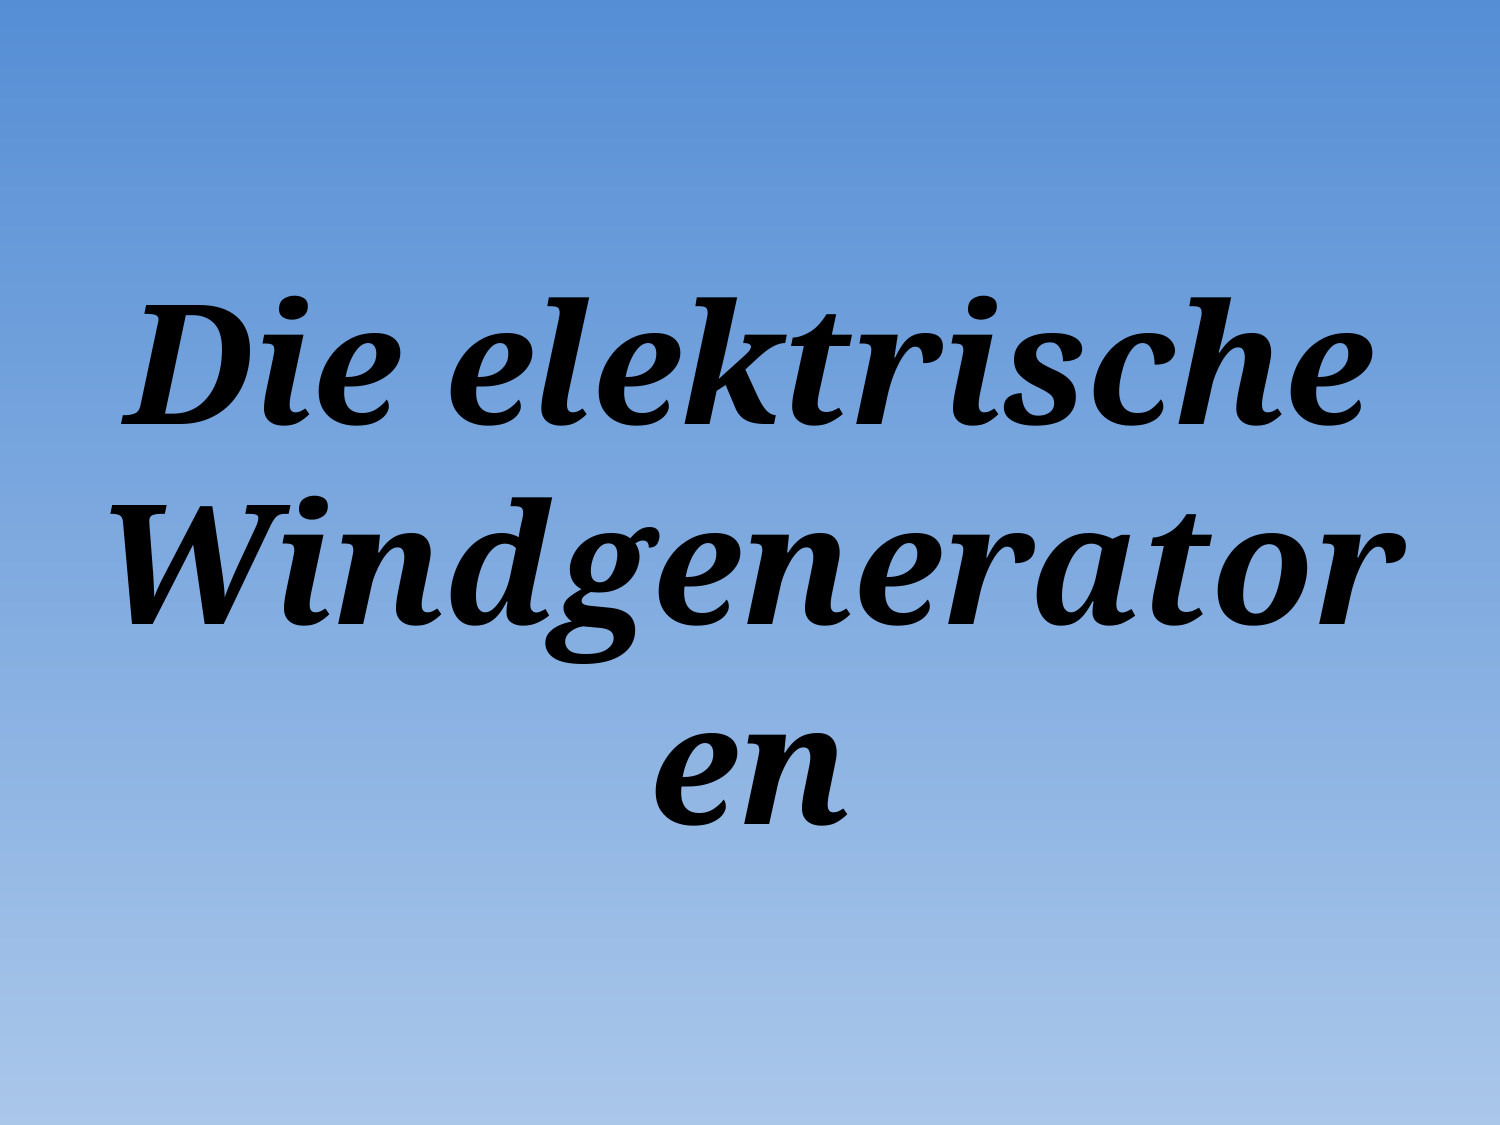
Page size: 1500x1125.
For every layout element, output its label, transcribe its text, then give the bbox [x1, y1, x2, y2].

title Die elektrische Windgeneratoren [75, 45, 1425, 1071]
